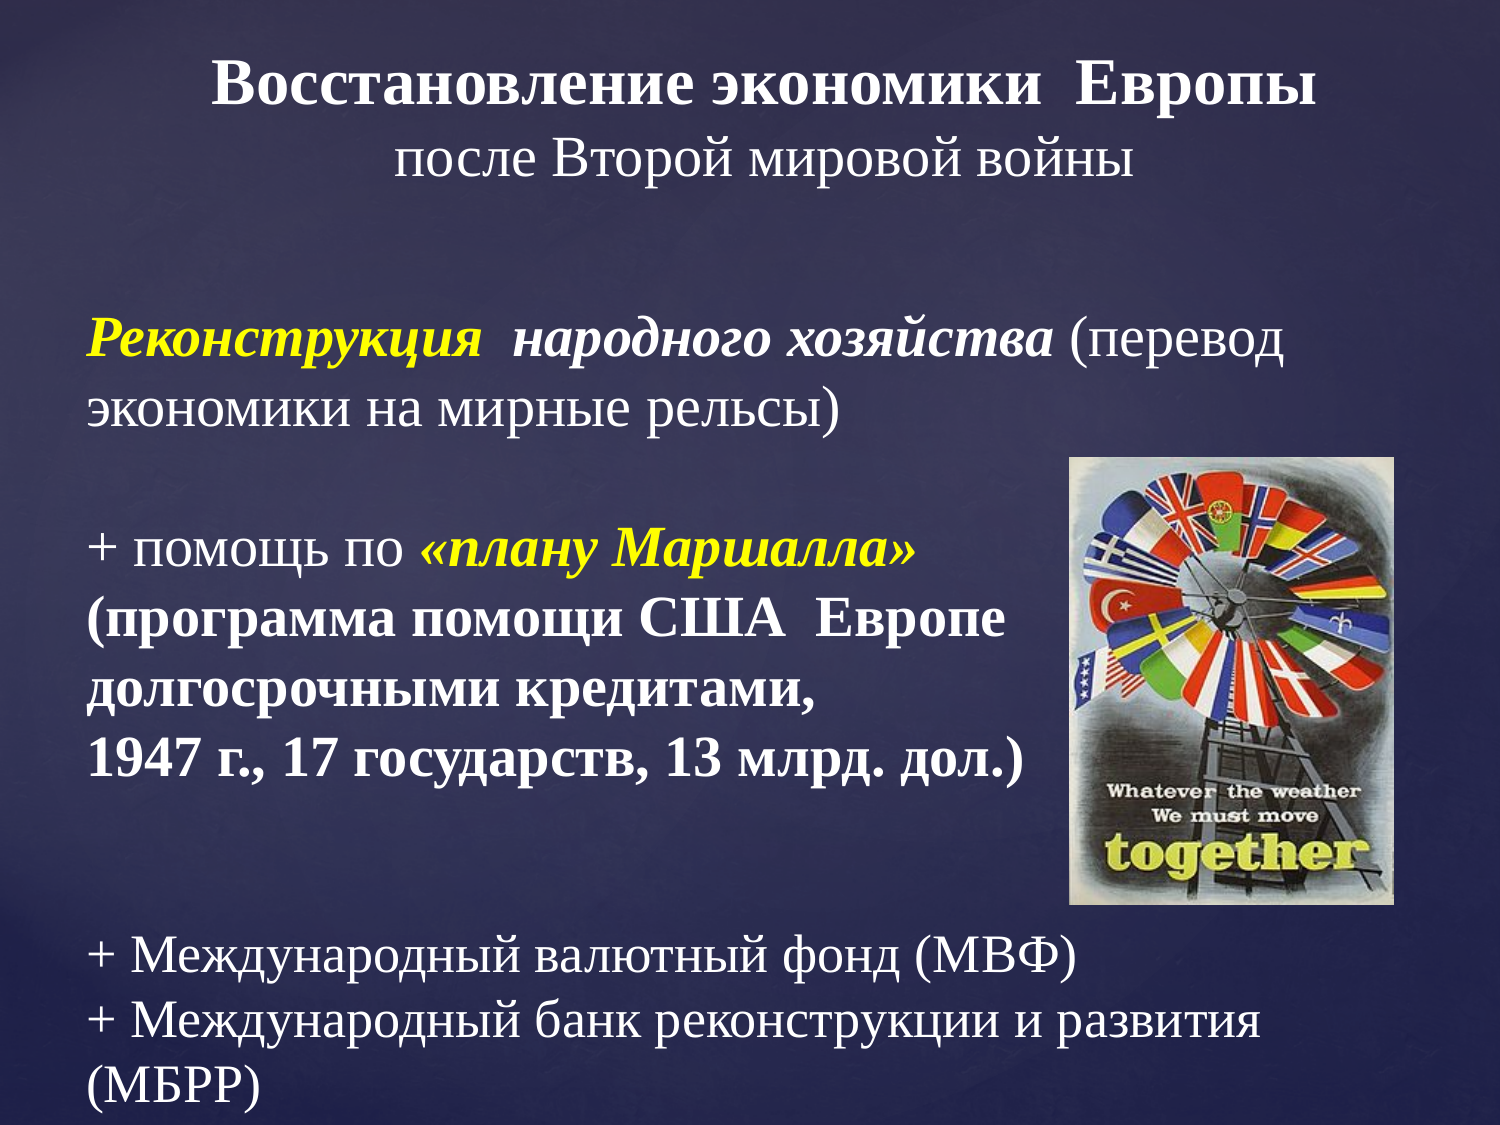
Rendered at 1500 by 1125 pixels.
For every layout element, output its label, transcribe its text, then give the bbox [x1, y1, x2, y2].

picture [1068, 456, 1395, 906]
text_box Реконструкция народного хозяйства (перевод экономики на мирные рельсы) + помощь по «плану Маршалла» (программа помощи США Европе долгосрочными кредитами, 1947 г., 17 государств, 13 млрд. дол.) + Международный валютный фонд (МВФ) + Международный банк реконструкции и развития (МБРР) [71, 290, 1466, 1125]
text_box Восстановление экономики Европы после Второй мировой войны [67, 31, 1462, 196]
